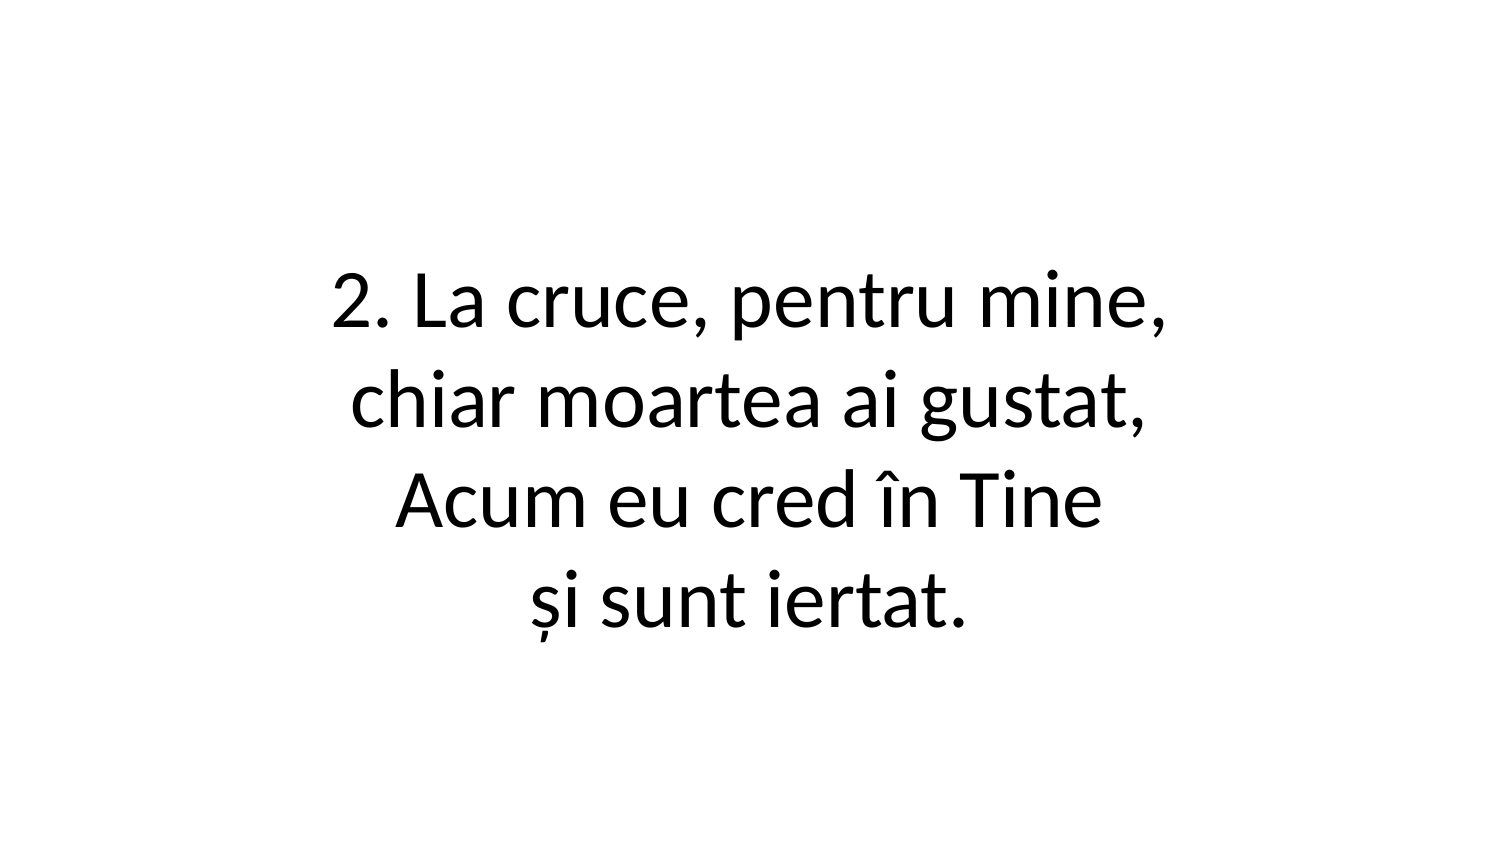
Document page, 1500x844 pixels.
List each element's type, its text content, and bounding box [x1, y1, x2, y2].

text_box 2. La cruce, pentru mine, chiar moartea ai gustat, Acum eu cred în Tine și sunt iertat. [315, 192, 1185, 652]
